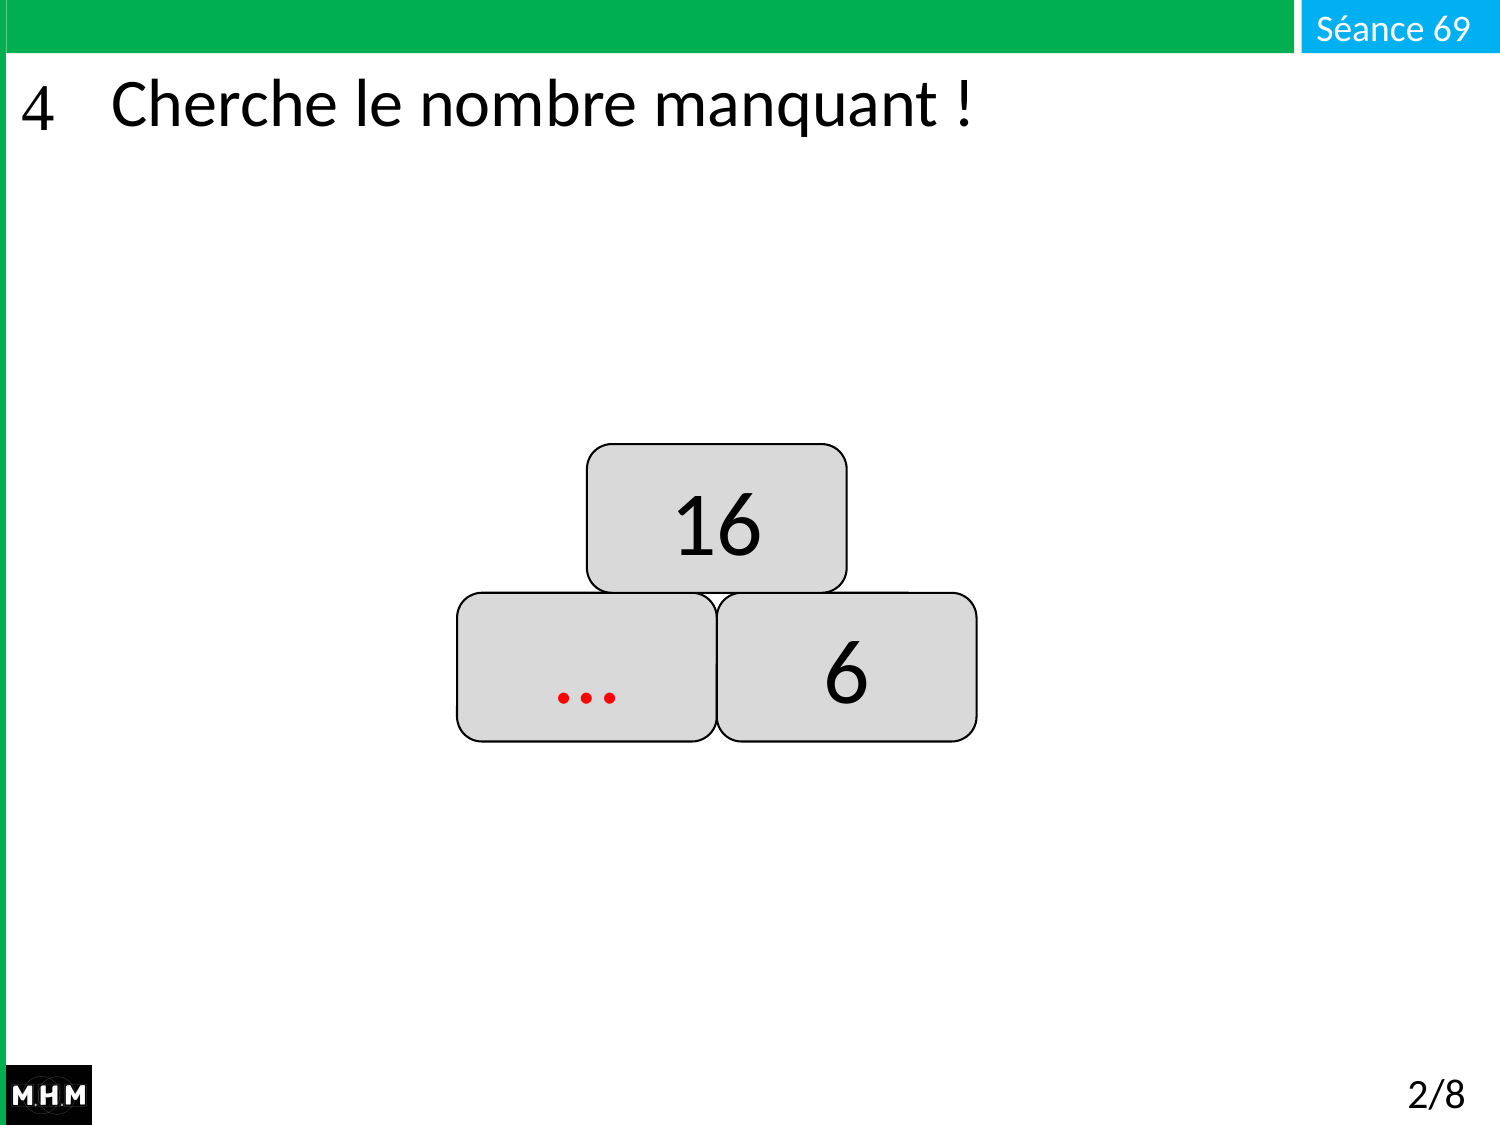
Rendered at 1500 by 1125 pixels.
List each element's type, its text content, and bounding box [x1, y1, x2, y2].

text_box … [455, 591, 717, 743]
picture [6, 1065, 92, 1125]
text_box 6 [715, 591, 978, 743]
title Cherche le nombre manquant ! [96, 60, 1391, 150]
text_box 16 [585, 443, 848, 594]
list 2/8 [1373, 1064, 1500, 1125]
